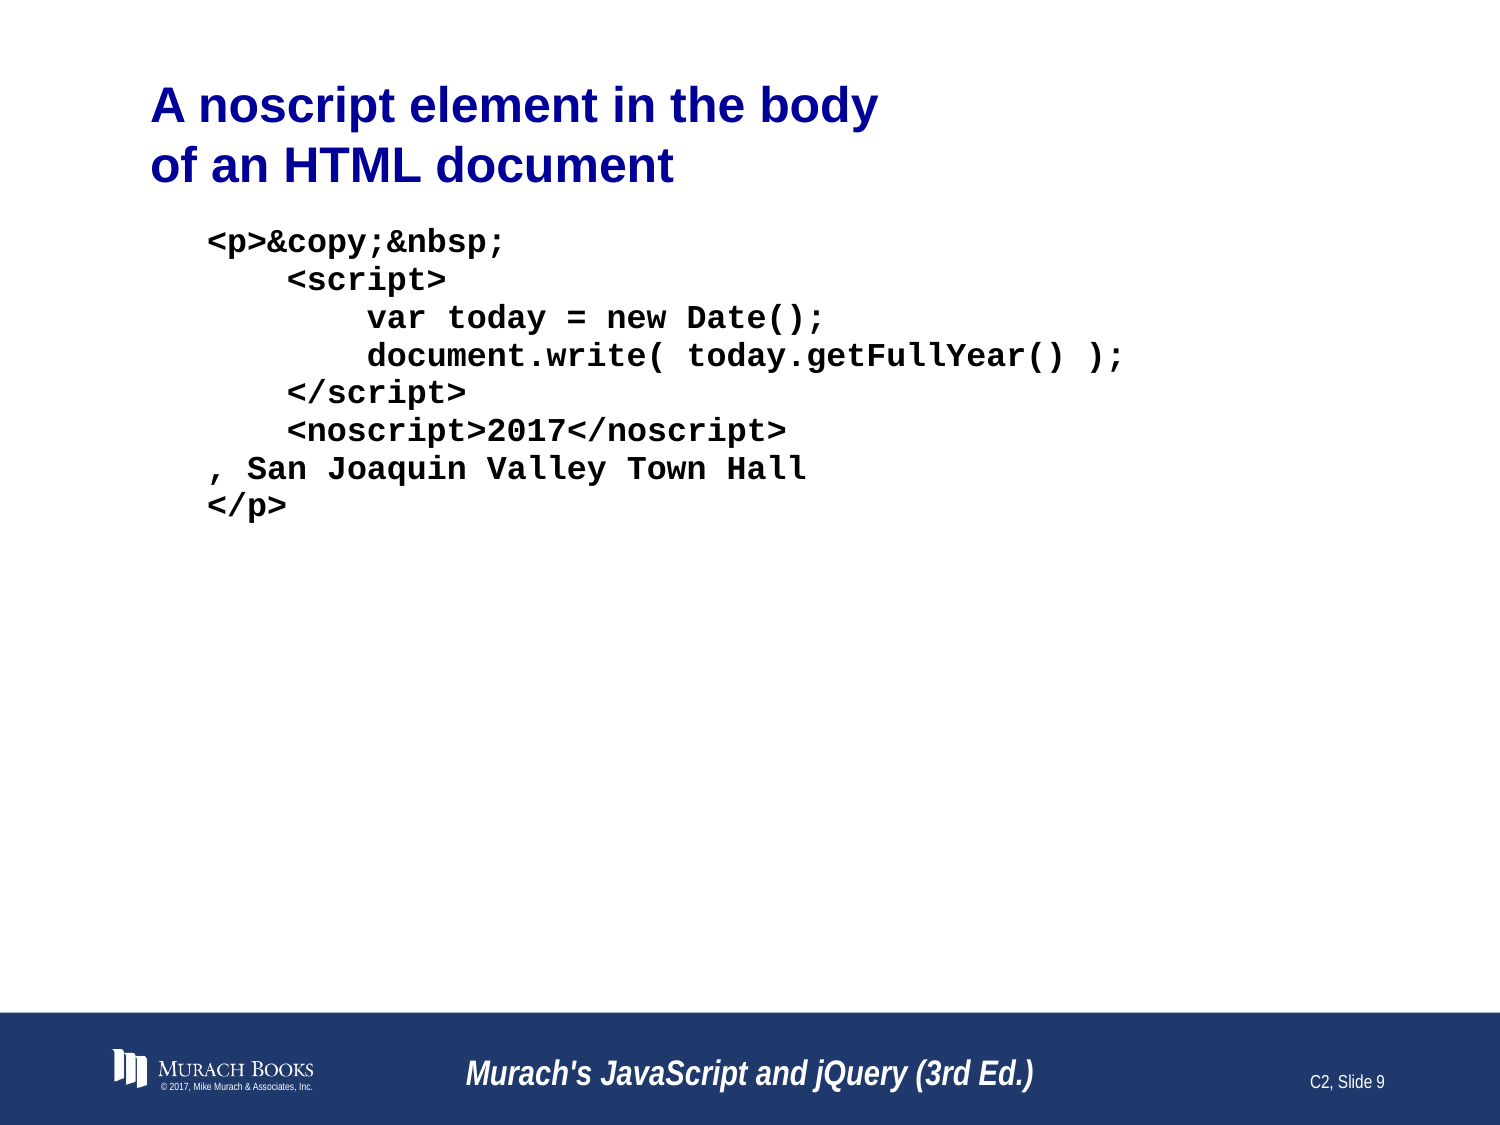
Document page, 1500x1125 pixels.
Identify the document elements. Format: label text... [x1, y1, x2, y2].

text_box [149, 224, 1350, 528]
slide_number Murach's JavaScript and jQuery (3rd Ed.) [463, 1025, 1050, 1100]
title A noscript element in the body of an HTML document [150, 72, 1350, 194]
slide_number C2, Slide 9 [1087, 1025, 1400, 1100]
footer © 2017, Mike Murach & Associates, Inc. [12, 1025, 463, 1100]
